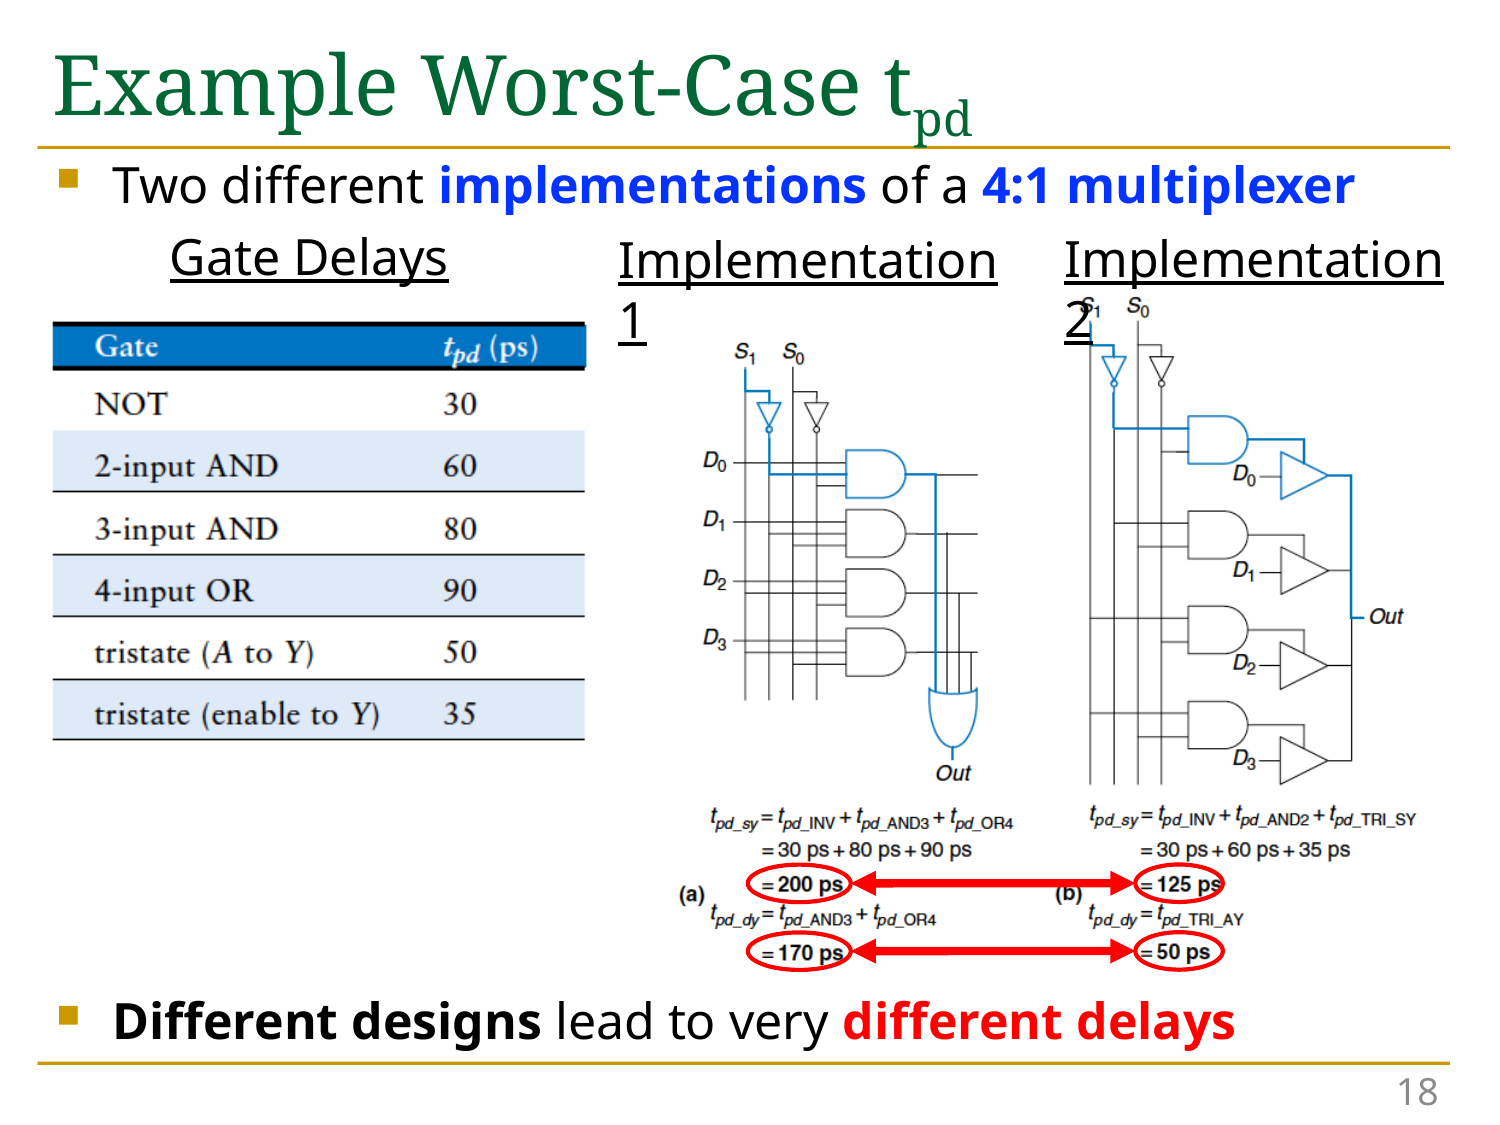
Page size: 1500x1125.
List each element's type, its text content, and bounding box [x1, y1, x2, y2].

text_box Different designs lead to very different delays [41, 981, 1454, 1060]
text_box Implementation 2 [1049, 219, 1486, 295]
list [1047, 231, 1454, 981]
picture [31, 316, 604, 757]
picture [654, 231, 1036, 981]
slide_number 18 [1116, 1063, 1454, 1124]
title Example Worst-Case tpd [37, 24, 1450, 200]
text_box Gate Delays [154, 218, 469, 294]
text_box Two different implementations of a 4:1 multiplexer [41, 145, 1454, 224]
text_box Implementation 1 [603, 220, 1040, 296]
